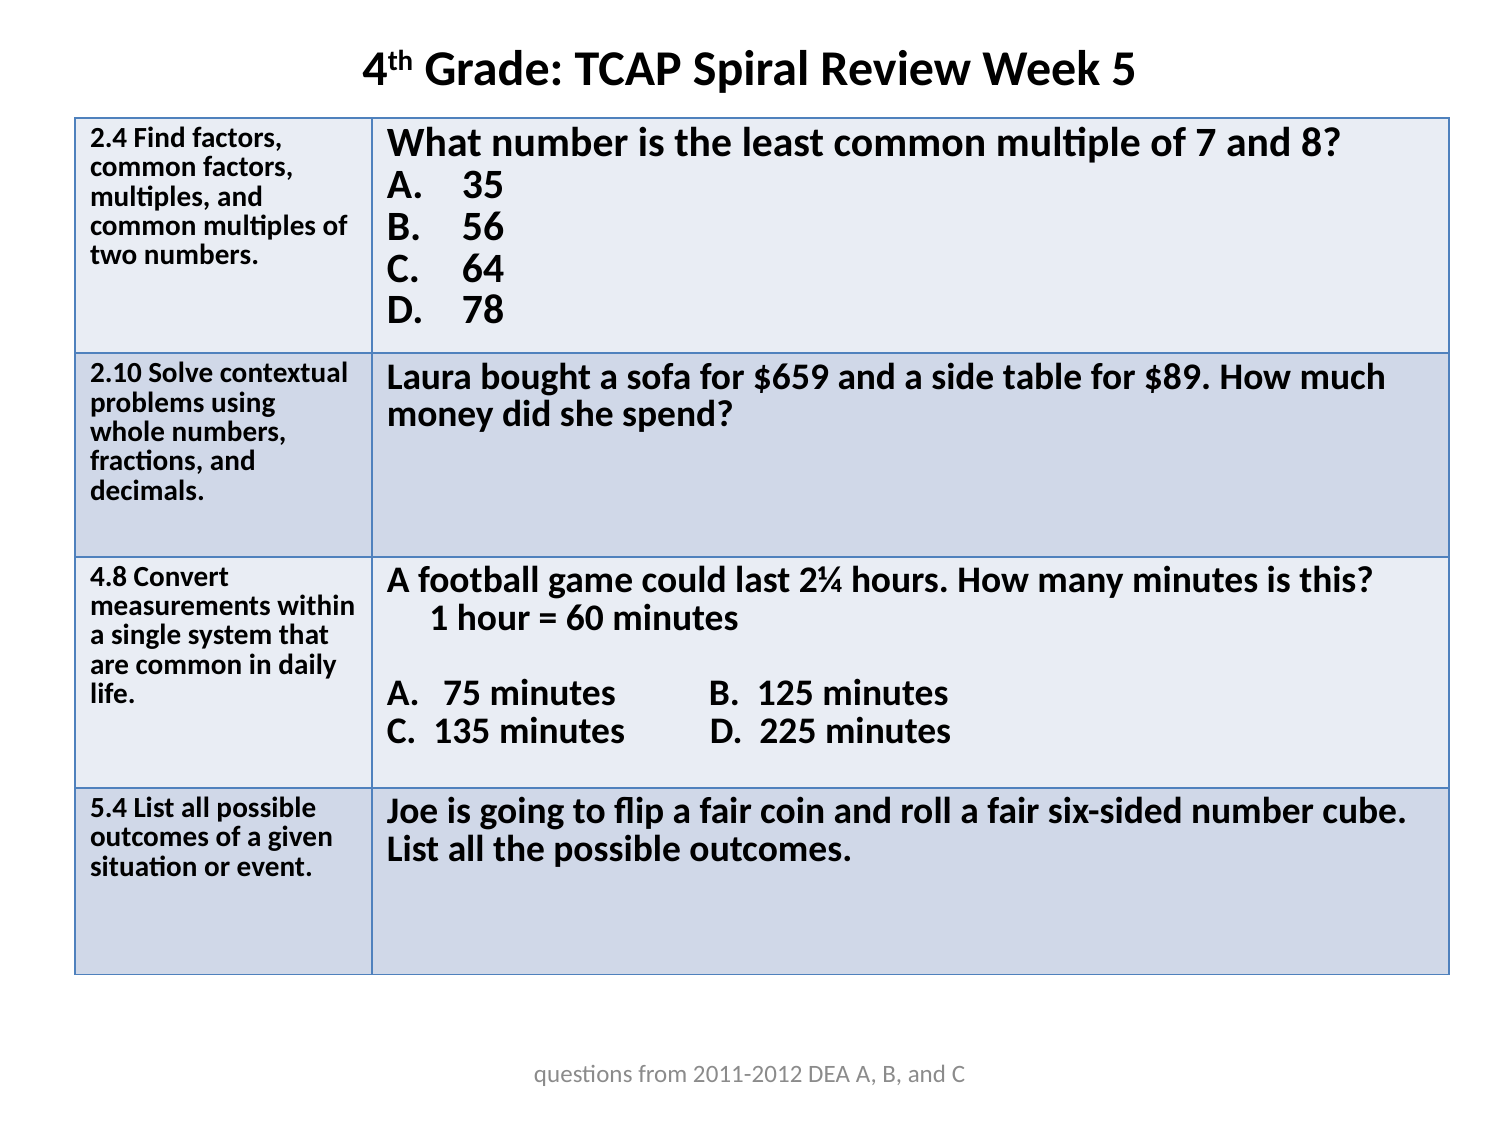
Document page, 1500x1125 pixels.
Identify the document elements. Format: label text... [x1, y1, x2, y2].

table_cell 4.8 Convert measurements within a single system that are common in daily life. [76, 558, 371, 787]
table_header What number is the least common multiple of 7 and 8? 35 56 64 78 [373, 119, 1448, 352]
footer questions from 2011-2012 DEA A, B, and C [512, 1042, 988, 1103]
table_cell A football game could last 2¼ hours. How many minutes is this? 1 hour = 60 minutes 75 minutes B. 125 minutes C. 135 minutes D. 225 minutes [373, 558, 1448, 787]
table_cell 2.10 Solve contextual problems using whole numbers, fractions, and decimals. [76, 354, 371, 556]
title 4th Grade: TCAP Spiral Review Week 5 [74, 44, 1426, 86]
table_cell Joe is going to flip a fair coin and roll a fair six-sided number cube. List all the possible outcomes. [373, 789, 1448, 974]
table_cell Laura bought a sofa for $659 and a side table for $89. How much money did she spend? [373, 354, 1448, 556]
table_header 2.4 Find factors, common factors, multiples, and common multiples of two numbers. [76, 119, 371, 352]
table_cell 5.4 List all possible outcomes of a given situation or event. [76, 789, 371, 974]
